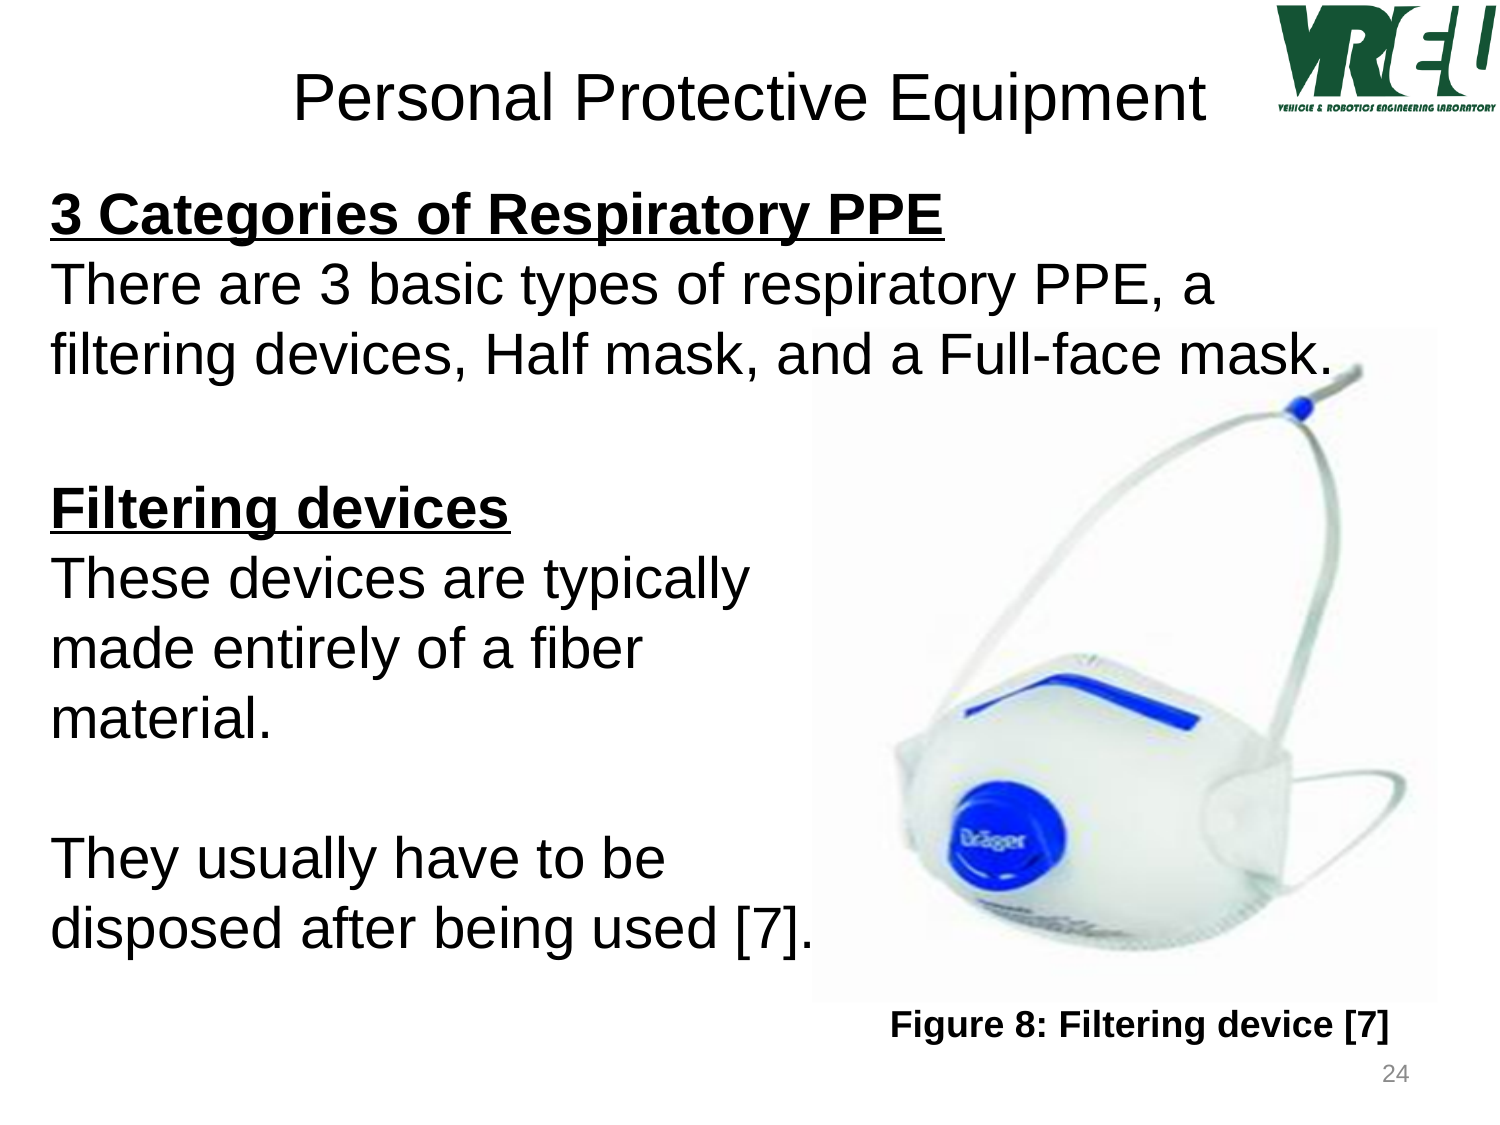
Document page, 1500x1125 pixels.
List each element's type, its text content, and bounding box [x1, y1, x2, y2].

text_box Filtering devices These devices are typically made entirely of a fiber material. They usually have to be disposed after being used [7]. [35, 462, 838, 1038]
picture [1271, 0, 1500, 45]
picture [812, 324, 1438, 1004]
text_box 3 Categories of Respiratory PPE There are 3 basic types of respiratory PPE, a filtering devices, Half mask, and a Full-face mask. [35, 171, 1423, 394]
slide_number 24 [1074, 1042, 1425, 1103]
text_box Figure 8: Filtering device [7] [874, 1013, 1413, 1053]
text_box Personal Protective Equipment [0, 45, 1500, 171]
